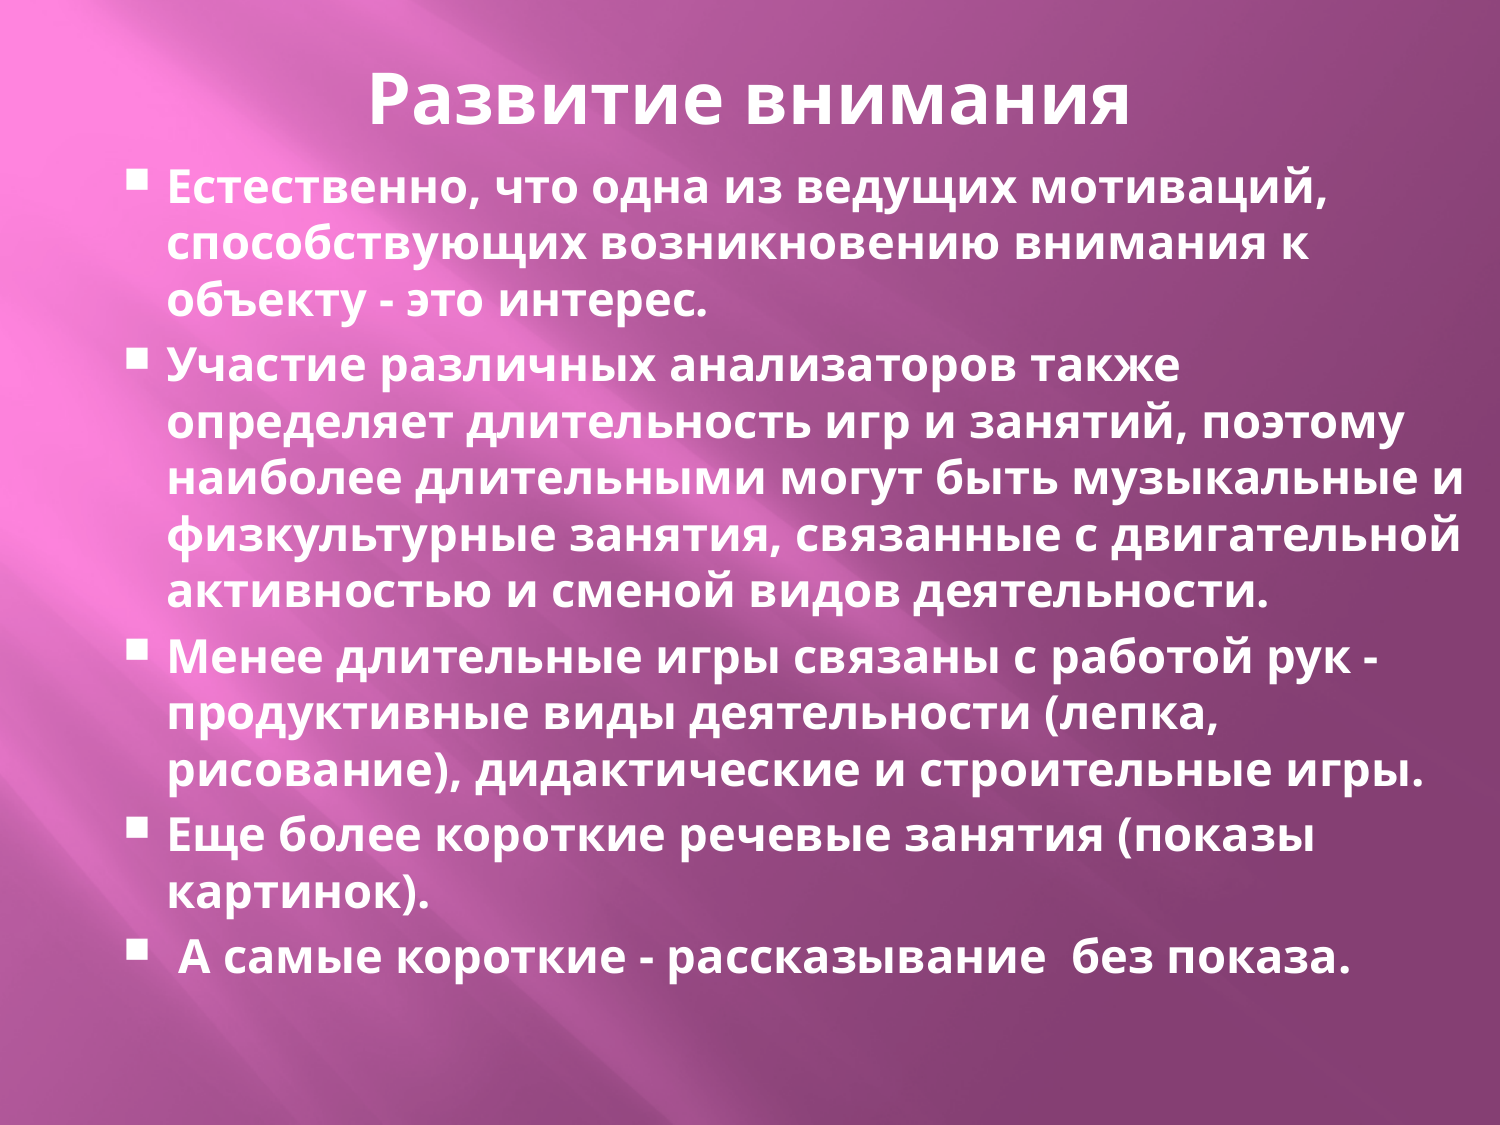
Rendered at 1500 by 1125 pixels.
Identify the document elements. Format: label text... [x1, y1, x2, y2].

list Естественно, что одна из ведущих мотиваций, способствующих возникновению внимания к объекту - это интерес. Участие различных анализаторов также определяет длительность игр и занятий, поэтому наиболее длительными могут быть музыкальные и физкультурные занятия, связанные с двигательной активностью и сменой видов деятельности. Менее длительные игры связаны с работой рук - продуктивные виды деятельности (лепка, рисование), дидактические и строительные игры. Еще более короткие речевые занятия (показы картинок). А самые короткие - рассказывание без показа. [17, 149, 1483, 1094]
title Развитие внимания [75, 45, 1425, 149]
